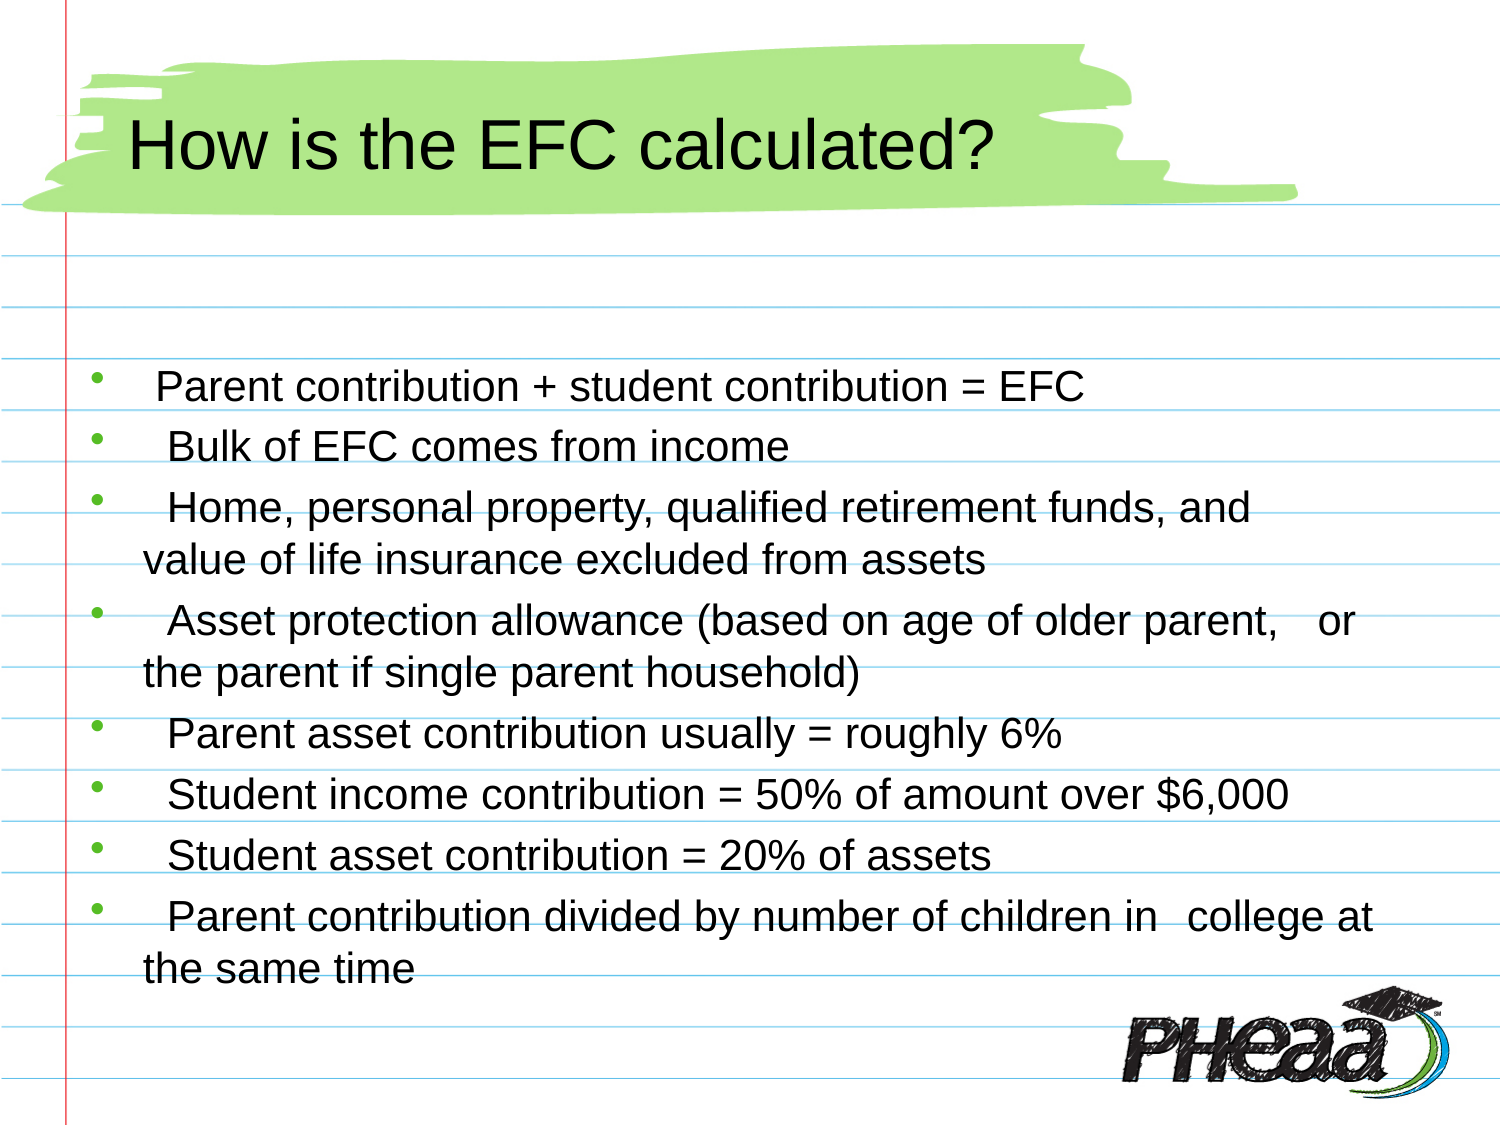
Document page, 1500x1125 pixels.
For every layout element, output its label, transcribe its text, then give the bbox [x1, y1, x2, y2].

picture [0, 0, 1500, 1125]
title How is the EFC calculated? [112, 82, 1463, 200]
list Parent contribution + student contribution = EFC Bulk of EFC comes from income Home, personal property, qualified retirement funds, and value of life insurance excluded from assets Asset protection allowance (based on age of older parent, or the parent if single parent household) Parent asset contribution usually = roughly 6% Student income contribution = 50% of amount over $6,000 Student asset contribution = 20% of assets Parent contribution divided by number of children in college at the same time [75, 350, 1425, 1005]
